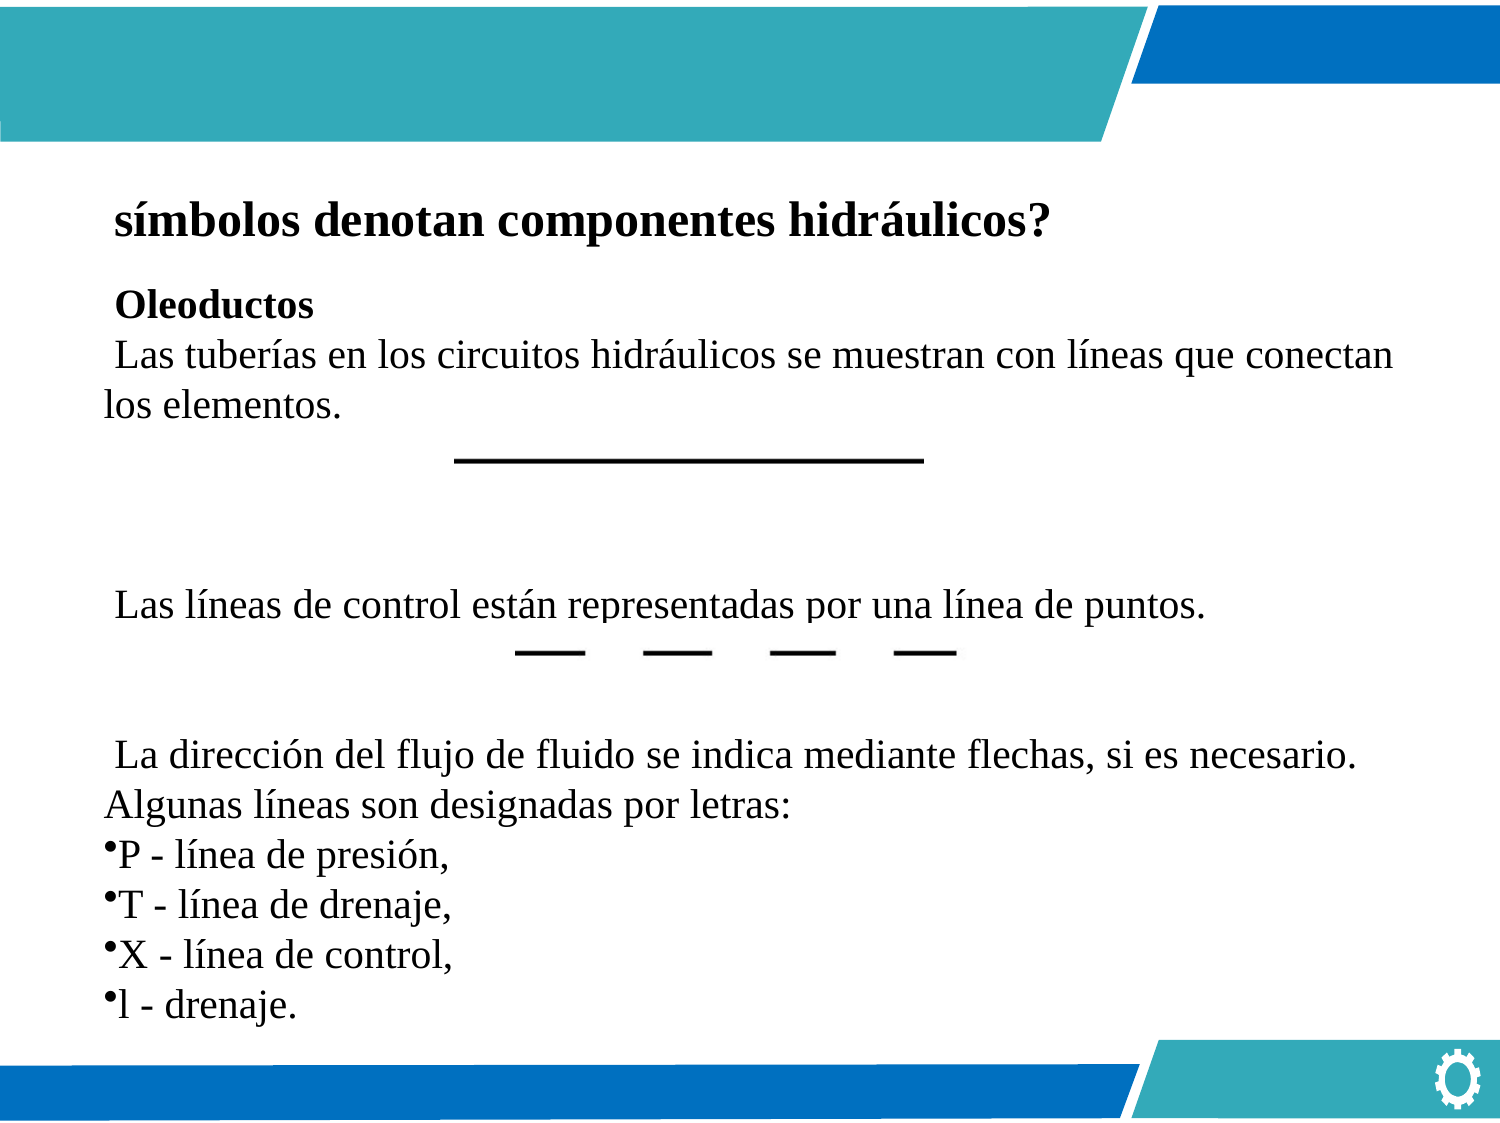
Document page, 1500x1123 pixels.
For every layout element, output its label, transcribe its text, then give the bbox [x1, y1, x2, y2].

text_box símbolos denotan componentes hidráulicos? Oleoductos Las tuberías en los circuitos hidráulicos se muestran con líneas que conectan los elementos. Las líneas de control están representadas por una línea de puntos. La dirección del flujo de fluido se indica mediante flechas, si es necesario. Algunas líneas son designadas por letras: P - línea de presión, T - línea de drenaje, X - línea de control, l - drenaje. [88, 179, 1412, 1067]
picture [454, 430, 924, 490]
picture [515, 622, 985, 682]
